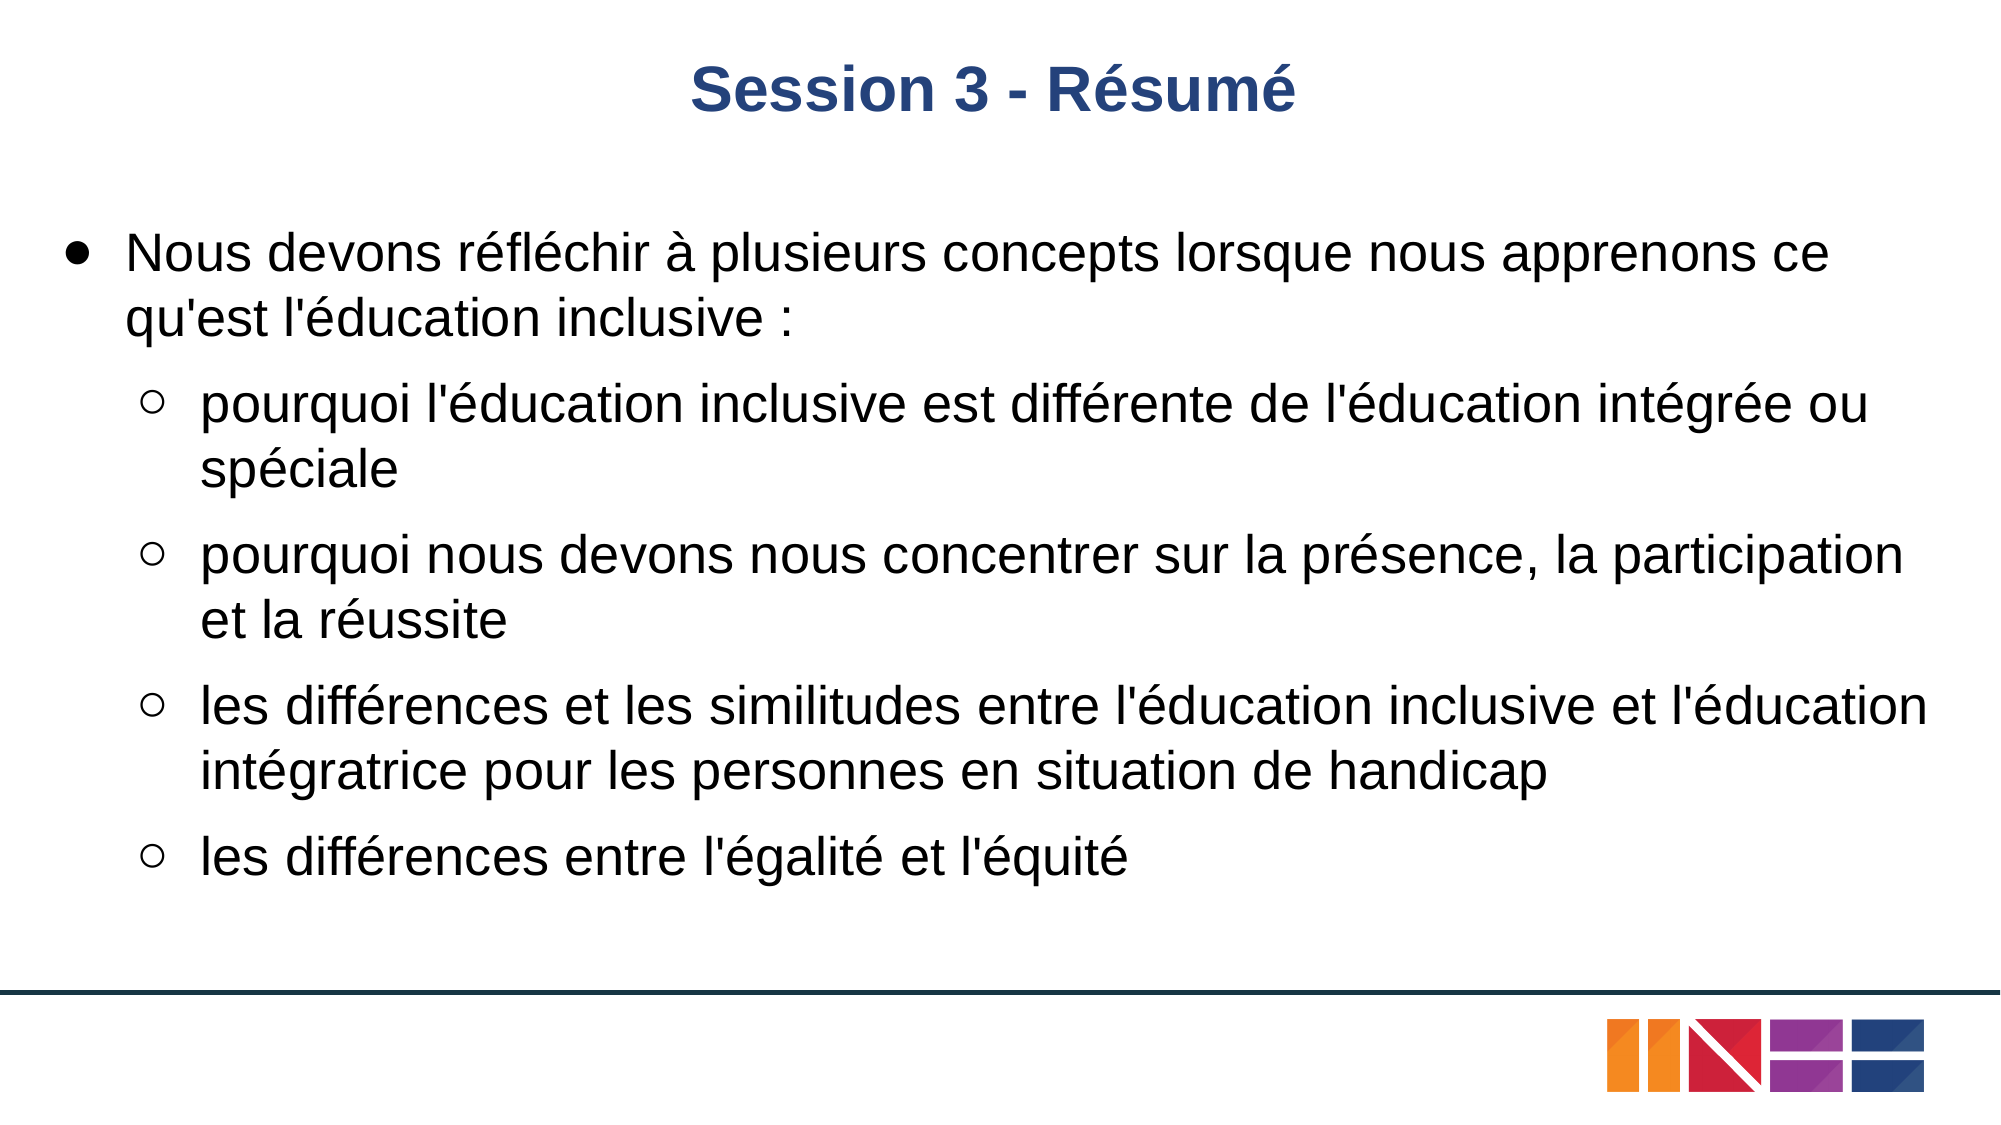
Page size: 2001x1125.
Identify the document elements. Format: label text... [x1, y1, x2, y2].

title Session 3 - Résumé [31, 28, 1957, 145]
list Nous devons réfléchir à plusieurs concepts lorsque nous apprenons ce qu'est l'éducation inclusive : pourquoi l'éducation inclusive est différente de l'éducation intégrée ou spéciale pourquoi nous devons nous concentrer sur la présence, la participation et la réussite les différences et les similitudes entre l'éducation inclusive et l'éducation intégratrice pour les personnes en situation de handicap les différences entre l'égalité et l'équité [31, 197, 1971, 960]
picture [1607, 1019, 1924, 1092]
